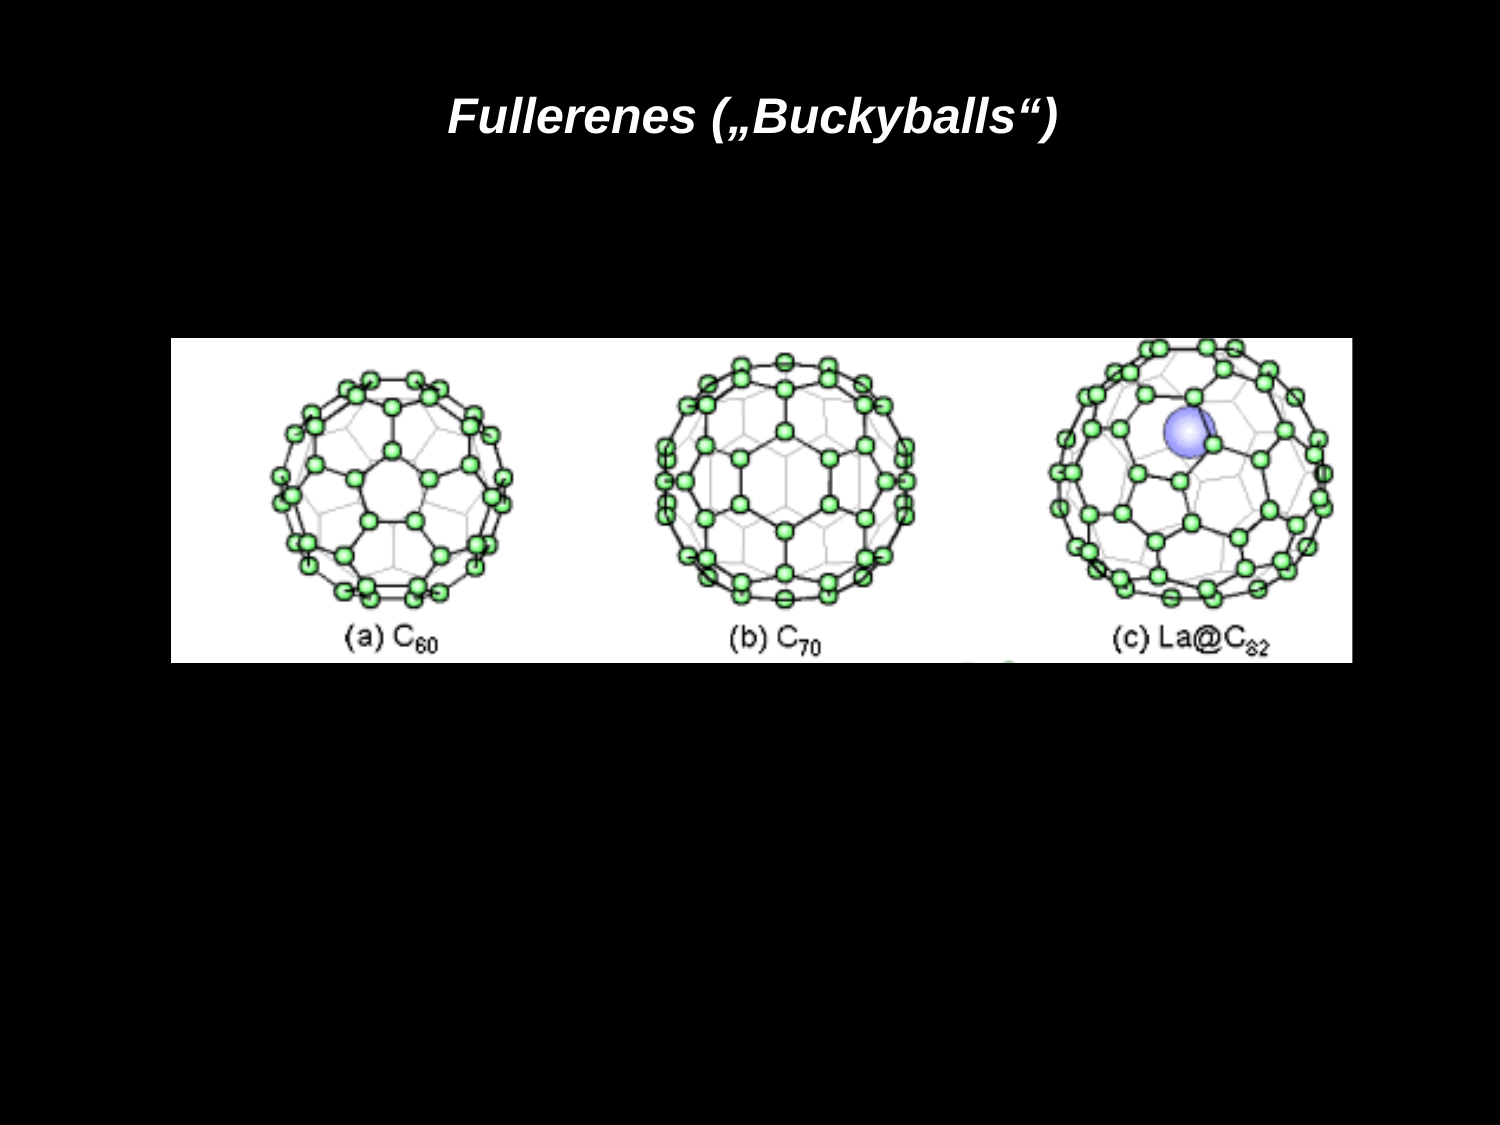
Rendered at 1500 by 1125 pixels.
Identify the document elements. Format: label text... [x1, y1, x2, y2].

text_box Fullerenes („Buckyballs“) [64, 42, 1441, 185]
picture [170, 337, 1353, 663]
